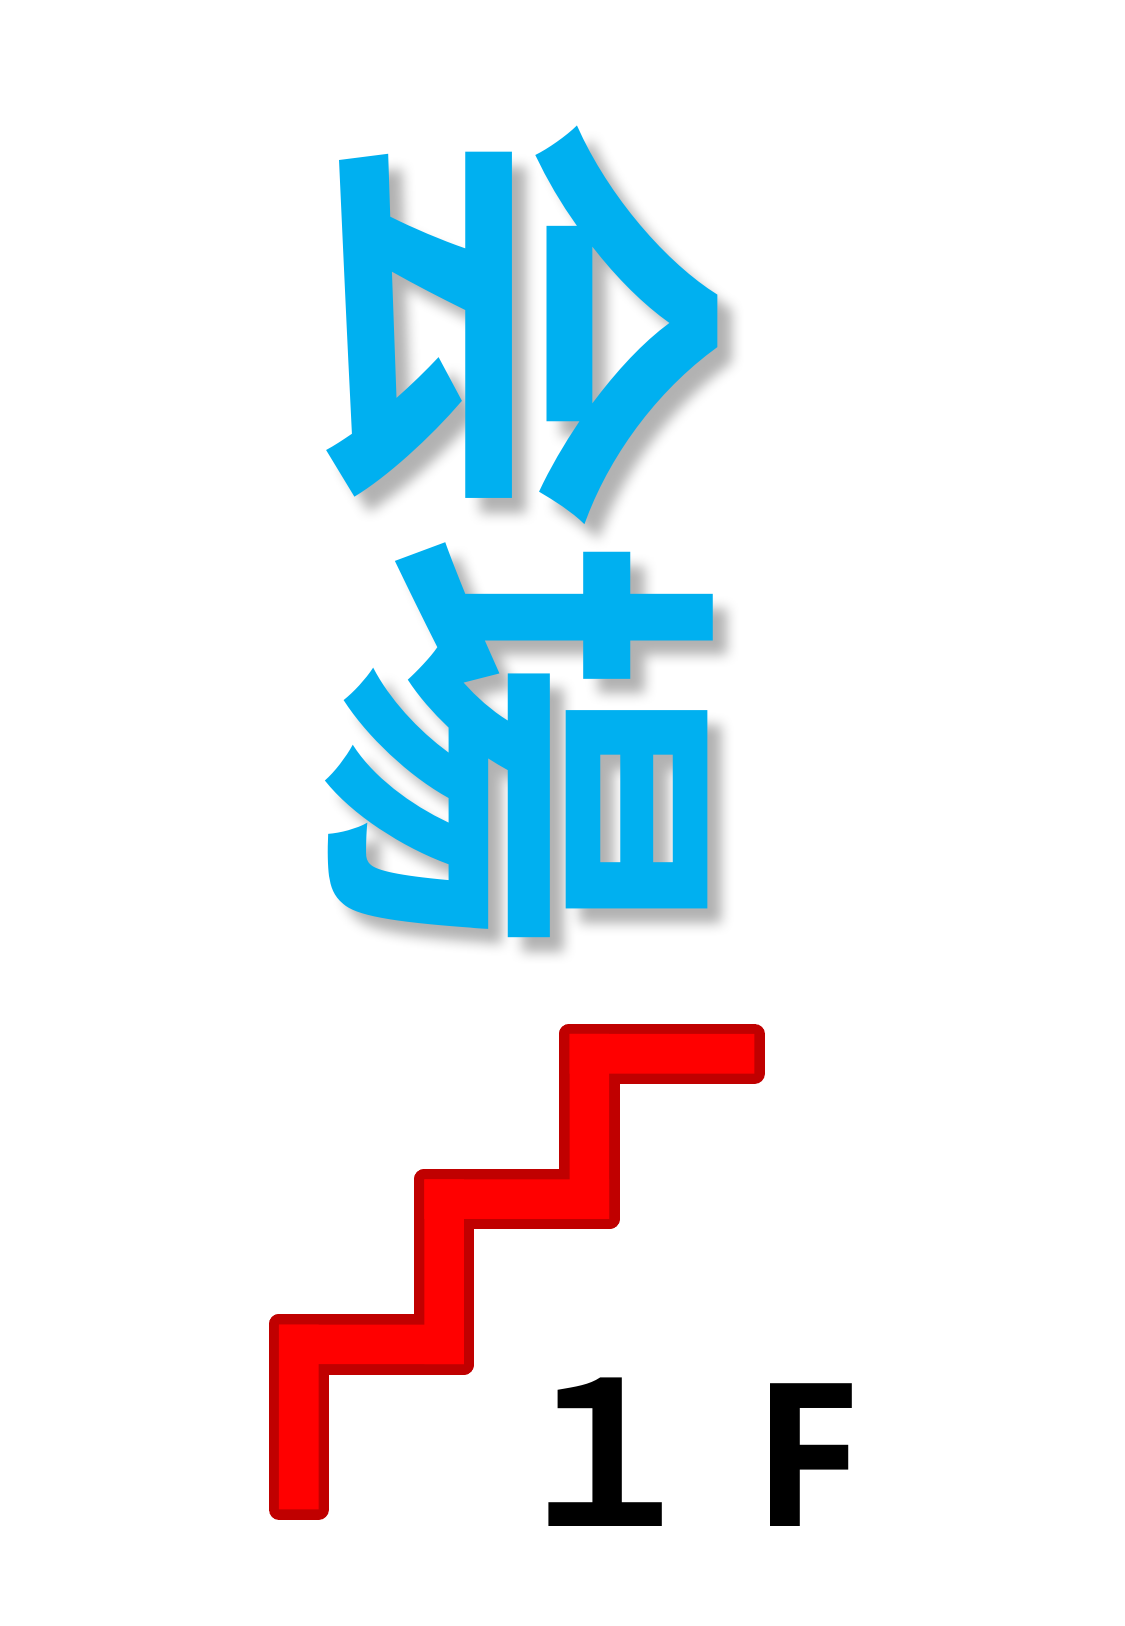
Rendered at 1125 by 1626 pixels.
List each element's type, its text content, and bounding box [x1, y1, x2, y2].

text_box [278, 1033, 755, 1510]
text_box １F [454, 1319, 912, 1575]
text_box 会場 [263, 103, 799, 963]
